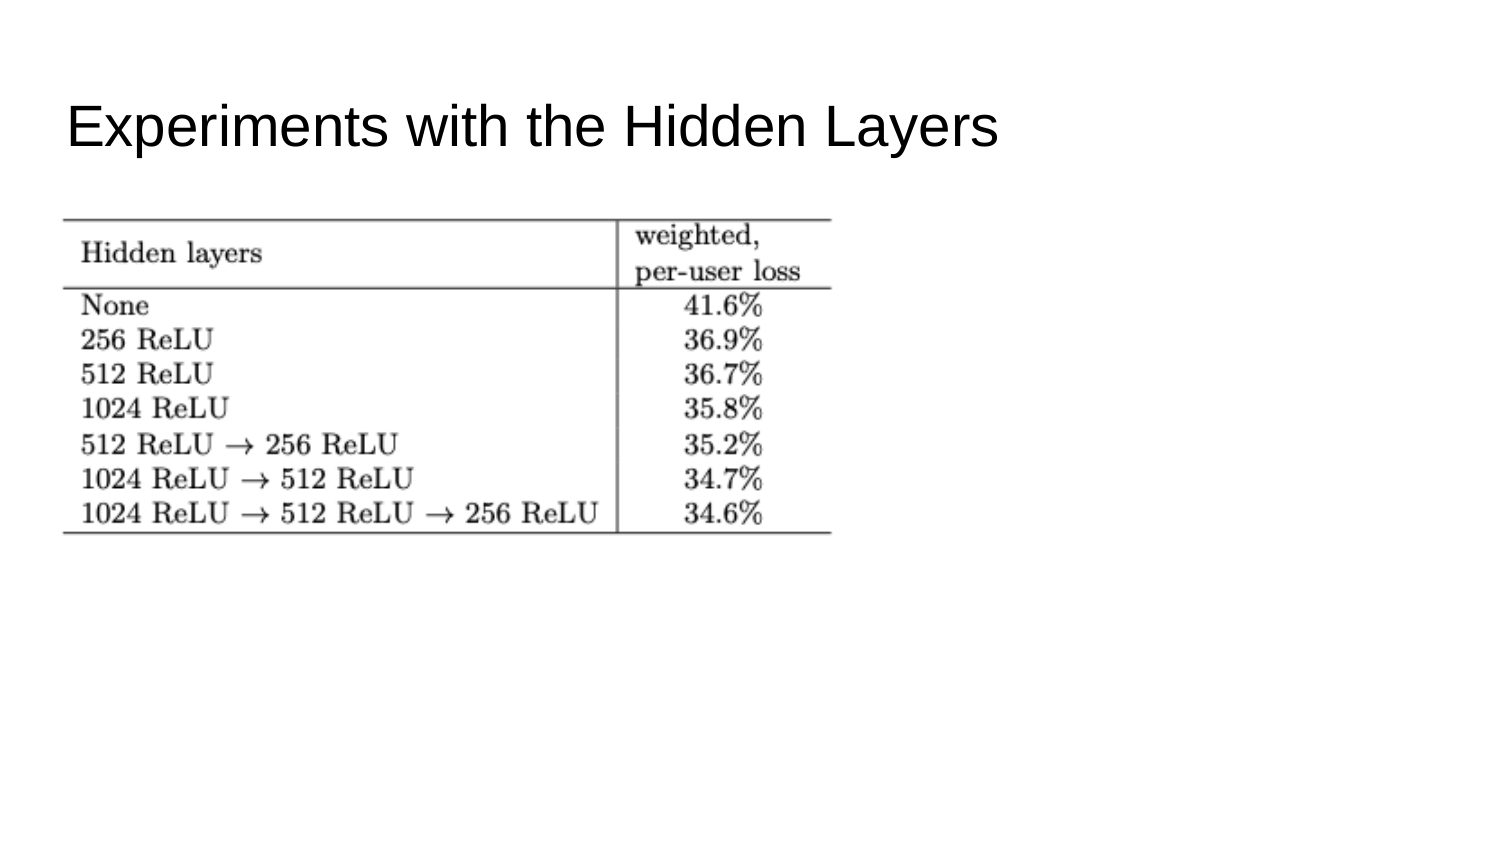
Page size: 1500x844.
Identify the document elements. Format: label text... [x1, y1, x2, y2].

title Experiments with the Hidden Layers [51, 72, 1449, 167]
picture [50, 194, 854, 563]
